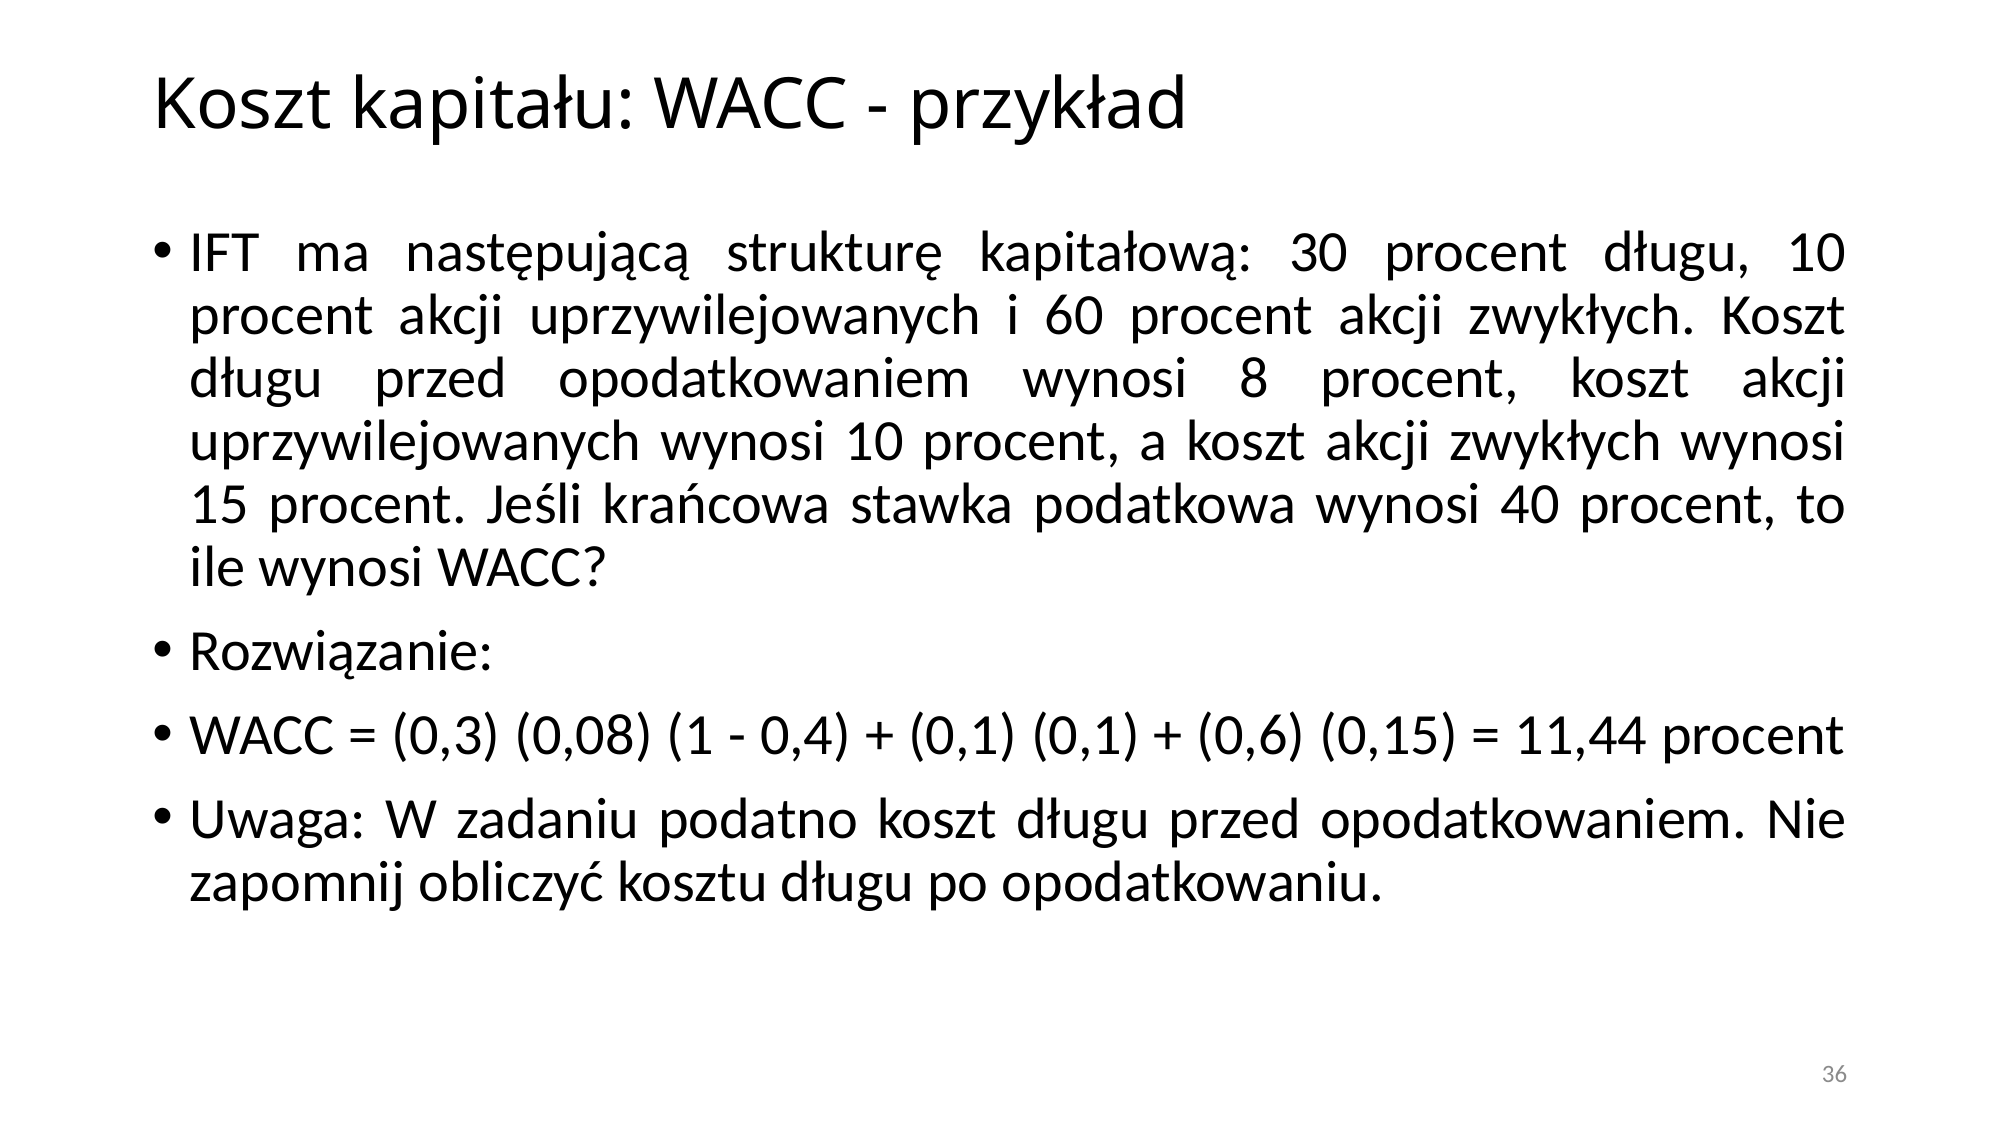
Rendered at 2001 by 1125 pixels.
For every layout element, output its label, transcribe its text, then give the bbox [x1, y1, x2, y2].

title Koszt kapitału: WACC - przykład [137, 59, 1863, 152]
list IFT ma następującą strukturę kapitałową: 30 procent długu, 10 procent akcji uprzywilejowanych i 60 procent akcji zwykłych. Koszt długu przed opodatkowaniem wynosi 8 procent, koszt akcji uprzywilejowanych wynosi 10 procent, a koszt akcji zwykłych wynosi 15 procent. Jeśli krańcowa stawka podatkowa wynosi 40 procent, to ile wynosi WACC? Rozwiązanie: WACC = (0,3) (0,08) (1 - 0,4) + (0,1) (0,1) + (0,6) (0,15) = 11,44 procent Uwaga: W zadaniu podatno koszt długu przed opodatkowaniem. Nie zapomnij obliczyć kosztu długu po opodatkowaniu. [137, 214, 1863, 1014]
slide_number 36 [1412, 1042, 1863, 1103]
